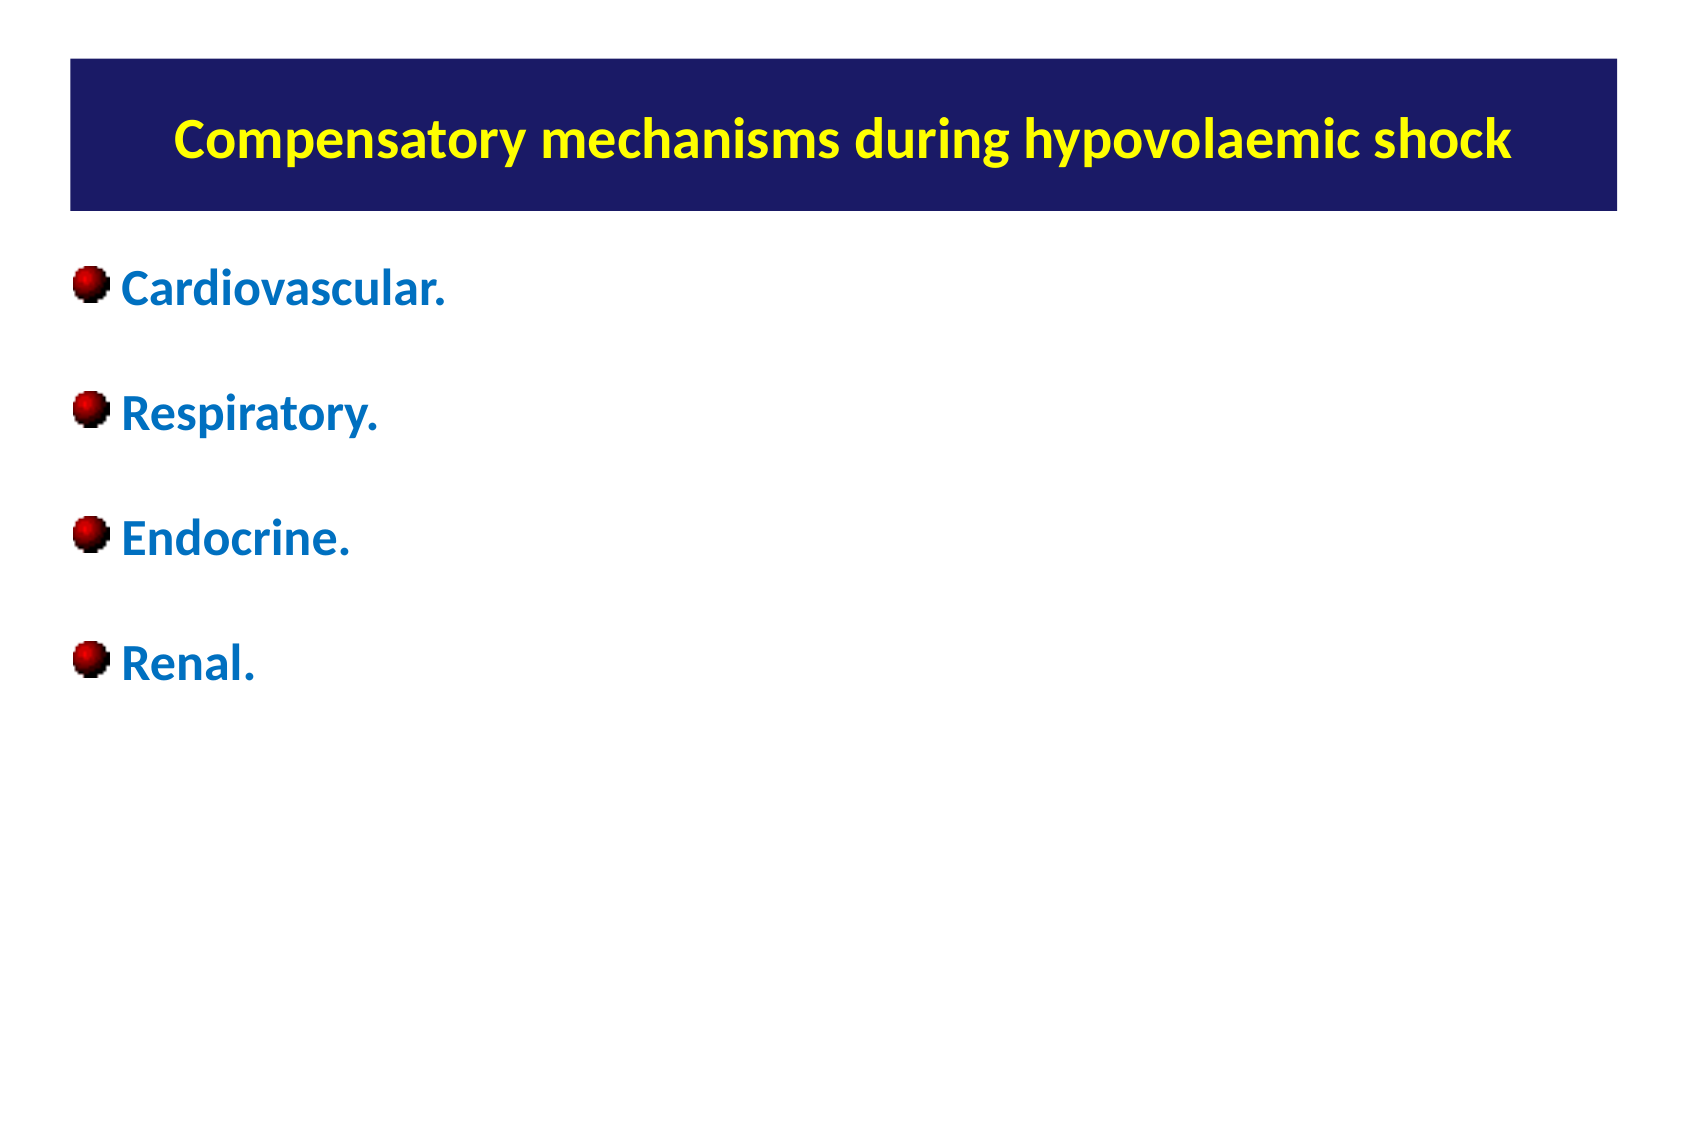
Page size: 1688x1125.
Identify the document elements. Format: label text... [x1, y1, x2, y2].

text_box Compensatory mechanisms during hypovolaemic shock [70, 58, 1618, 211]
text_box Cardiovascular. Respiratory. Endocrine. Renal. [58, 246, 1618, 699]
picture [73, 641, 110, 678]
picture [73, 391, 110, 428]
picture [73, 516, 110, 553]
picture [73, 266, 110, 303]
